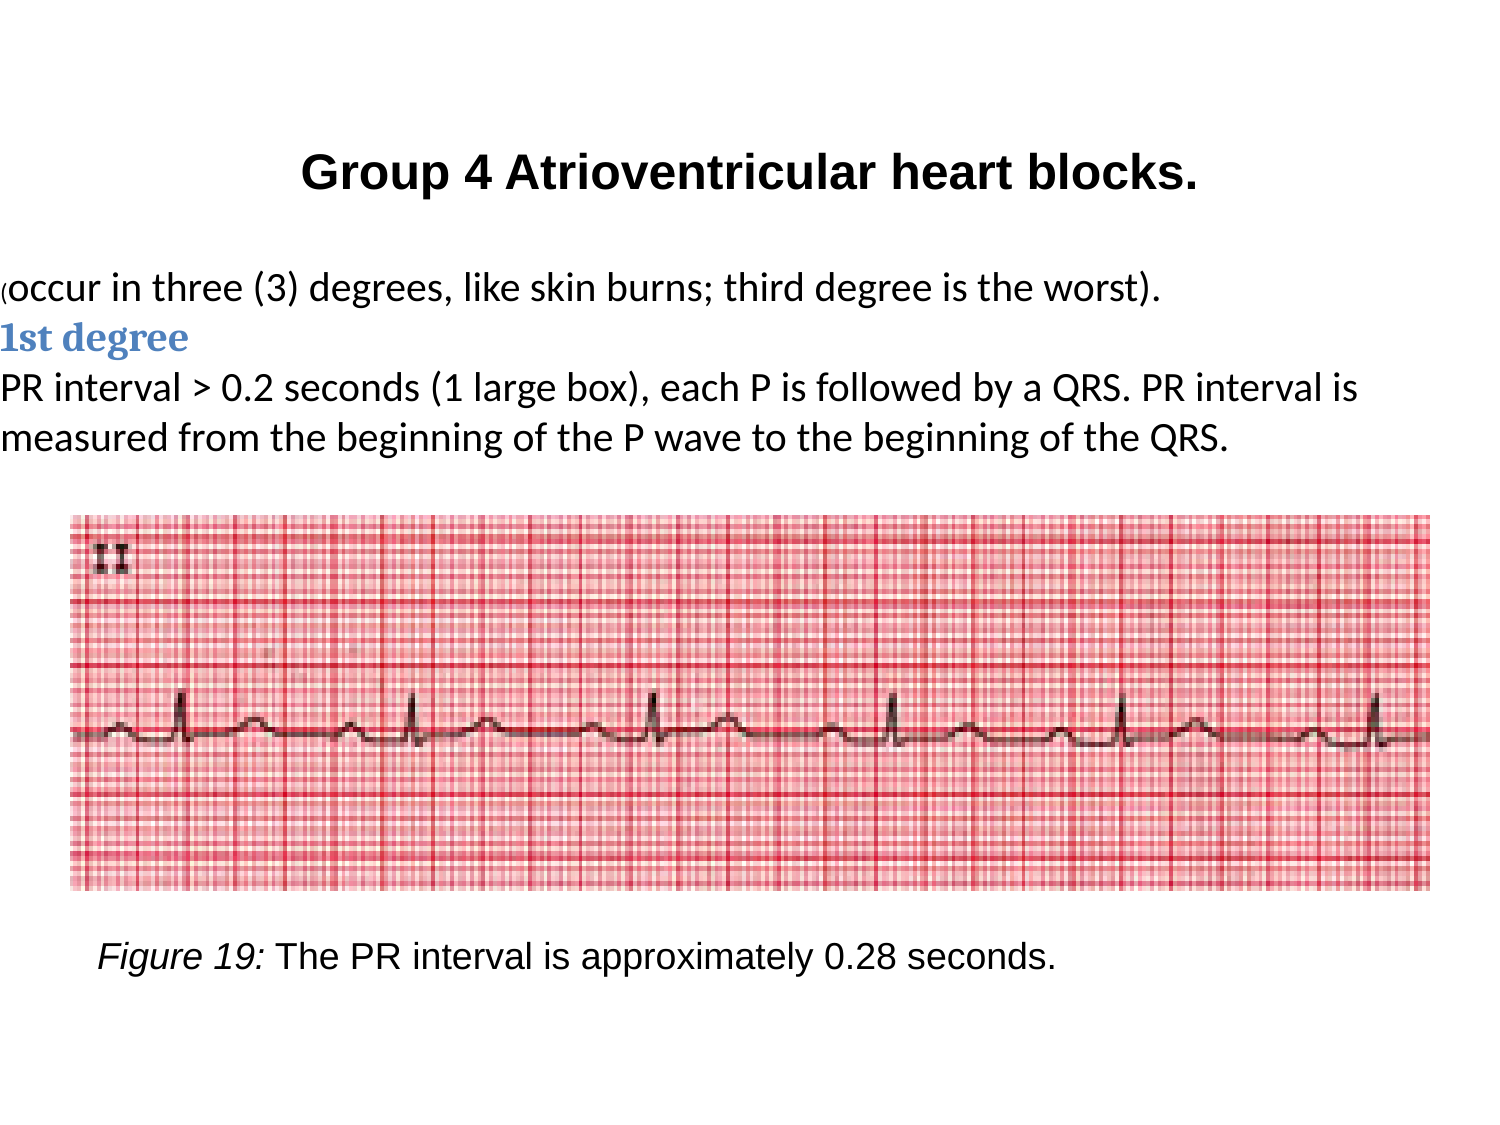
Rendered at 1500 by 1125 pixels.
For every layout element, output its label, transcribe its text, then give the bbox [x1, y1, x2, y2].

text_box Group 4 Atrioventricular heart blocks. (occur in three (3) degrees, like skin burns; third degree is the worst). 1st degree PR interval > 0.2 seconds (1 large box), each P is followed by a QRS. PR interval is measured from the beginning of the P wave to the beginning of the QRS. [0, 118, 1500, 505]
text_box Figure 19: The PR interval is approximately 0.28 seconds. [82, 879, 1500, 985]
picture [70, 515, 1430, 891]
